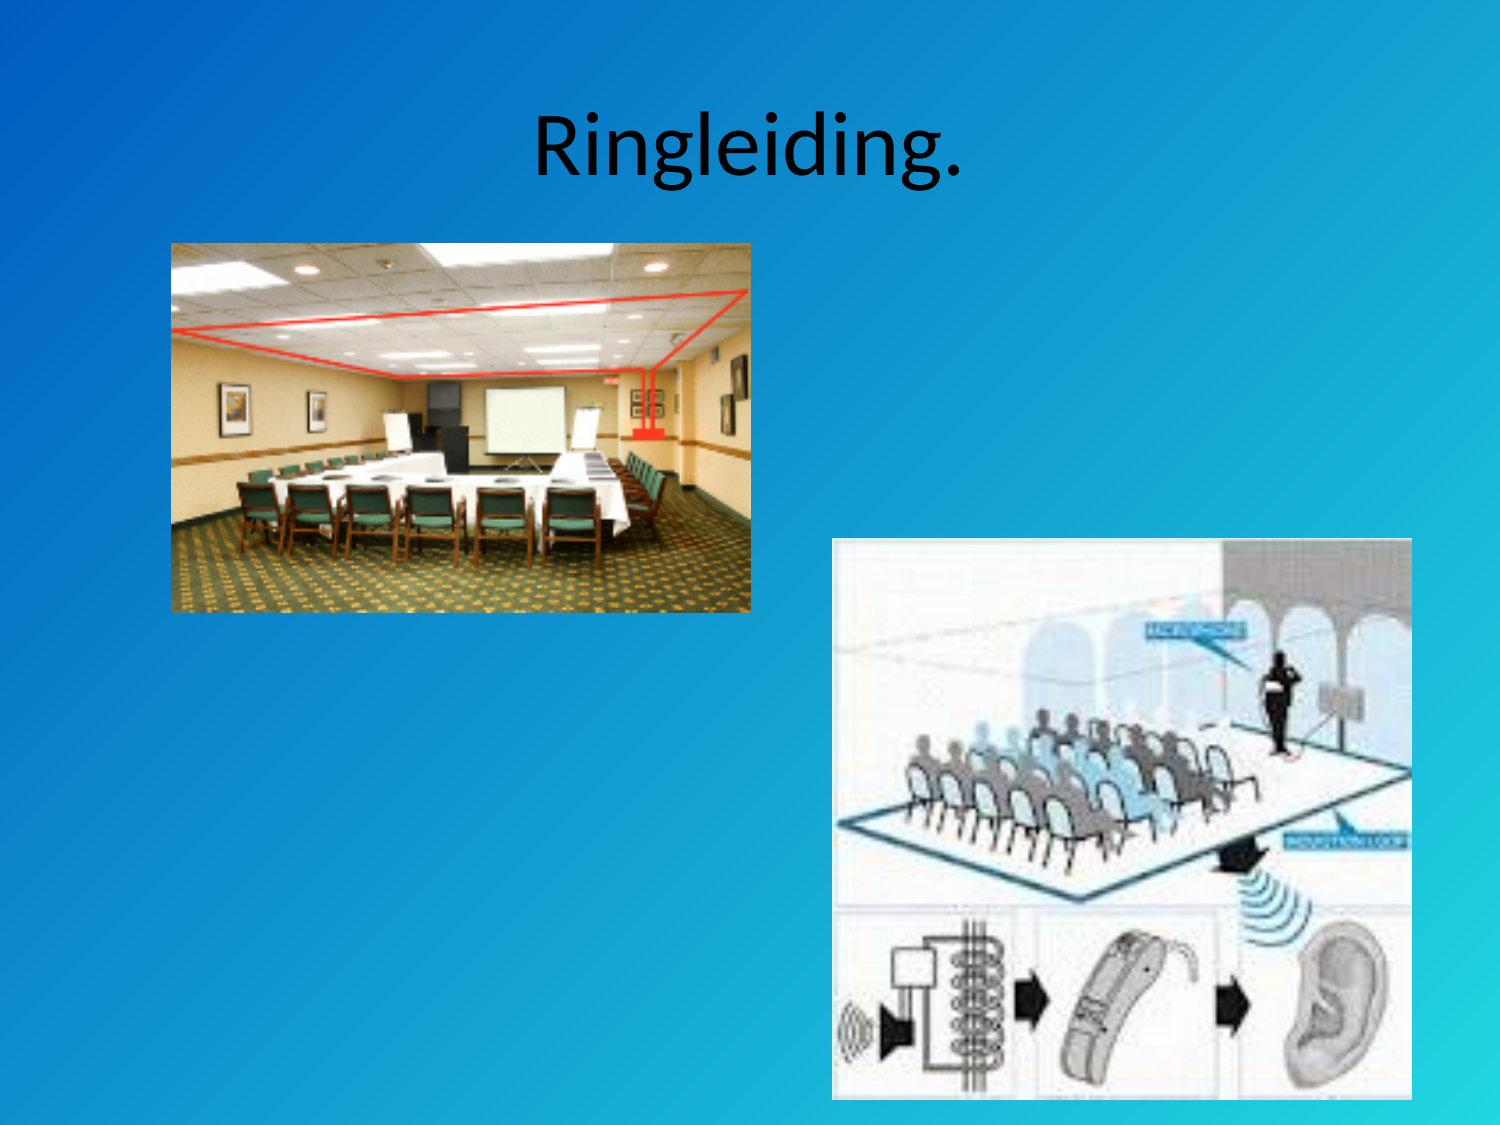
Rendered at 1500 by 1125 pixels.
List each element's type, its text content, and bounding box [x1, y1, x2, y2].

picture [170, 243, 758, 624]
picture [825, 535, 1412, 1101]
title Ringleiding. [75, 45, 1425, 233]
